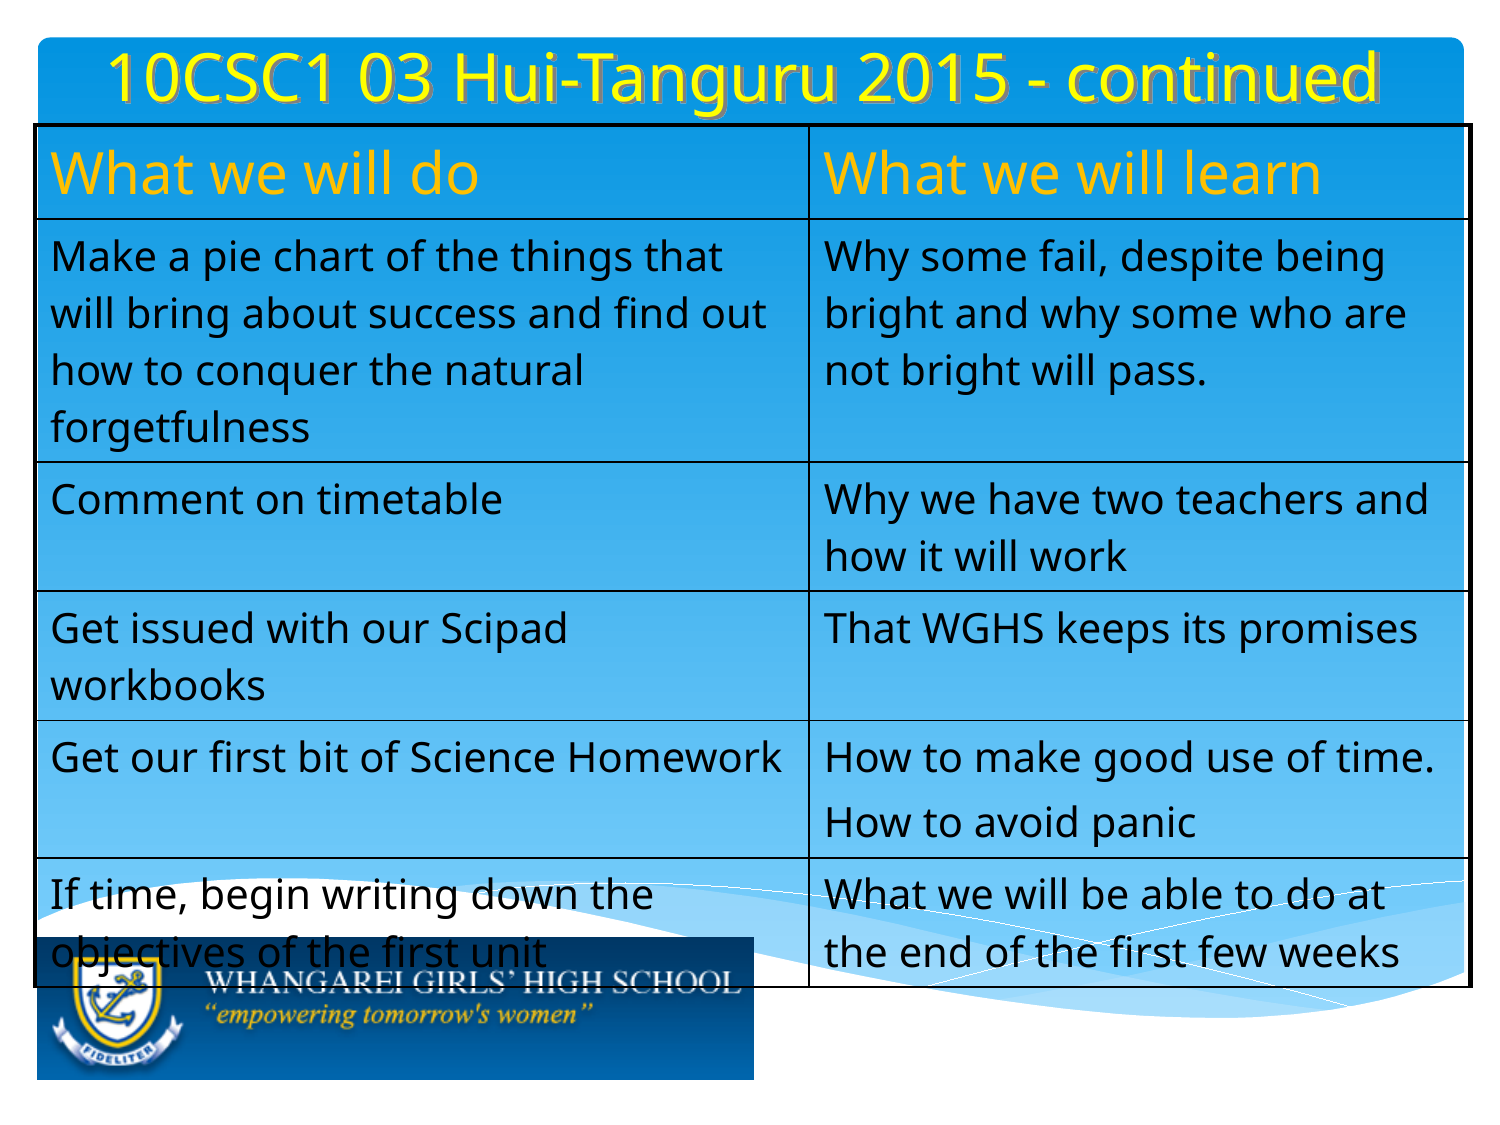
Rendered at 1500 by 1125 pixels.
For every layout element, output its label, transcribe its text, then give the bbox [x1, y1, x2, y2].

table_cell Why some fail, despite being bright and why some who are not bright will pass. [810, 220, 1468, 461]
table_cell How to make good use of time. How to avoid panic [810, 721, 1468, 857]
picture [37, 937, 754, 1080]
table_cell What we will be able to do at the end of the first few weeks [810, 859, 1468, 986]
table_header What we will do [37, 127, 808, 218]
table_cell Get issued with our Scipad workbooks [37, 592, 808, 720]
table_cell If time, begin writing down the objectives of the first unit [37, 859, 808, 986]
table_cell Make a pie chart of the things that will bring about success and find out how to conquer the natural forgetfulness [37, 220, 808, 461]
table_cell Get our first bit of Science Homework [37, 721, 808, 857]
table_header What we will learn [810, 127, 1468, 218]
table_cell Why we have two teachers and how it will work [810, 463, 1468, 590]
text_box 10CSC1 03 Hui-Tanguru 2015 - continued [74, 24, 1413, 123]
table_cell Comment on timetable [37, 463, 808, 590]
table_cell That WGHS keeps its promises [810, 592, 1468, 720]
